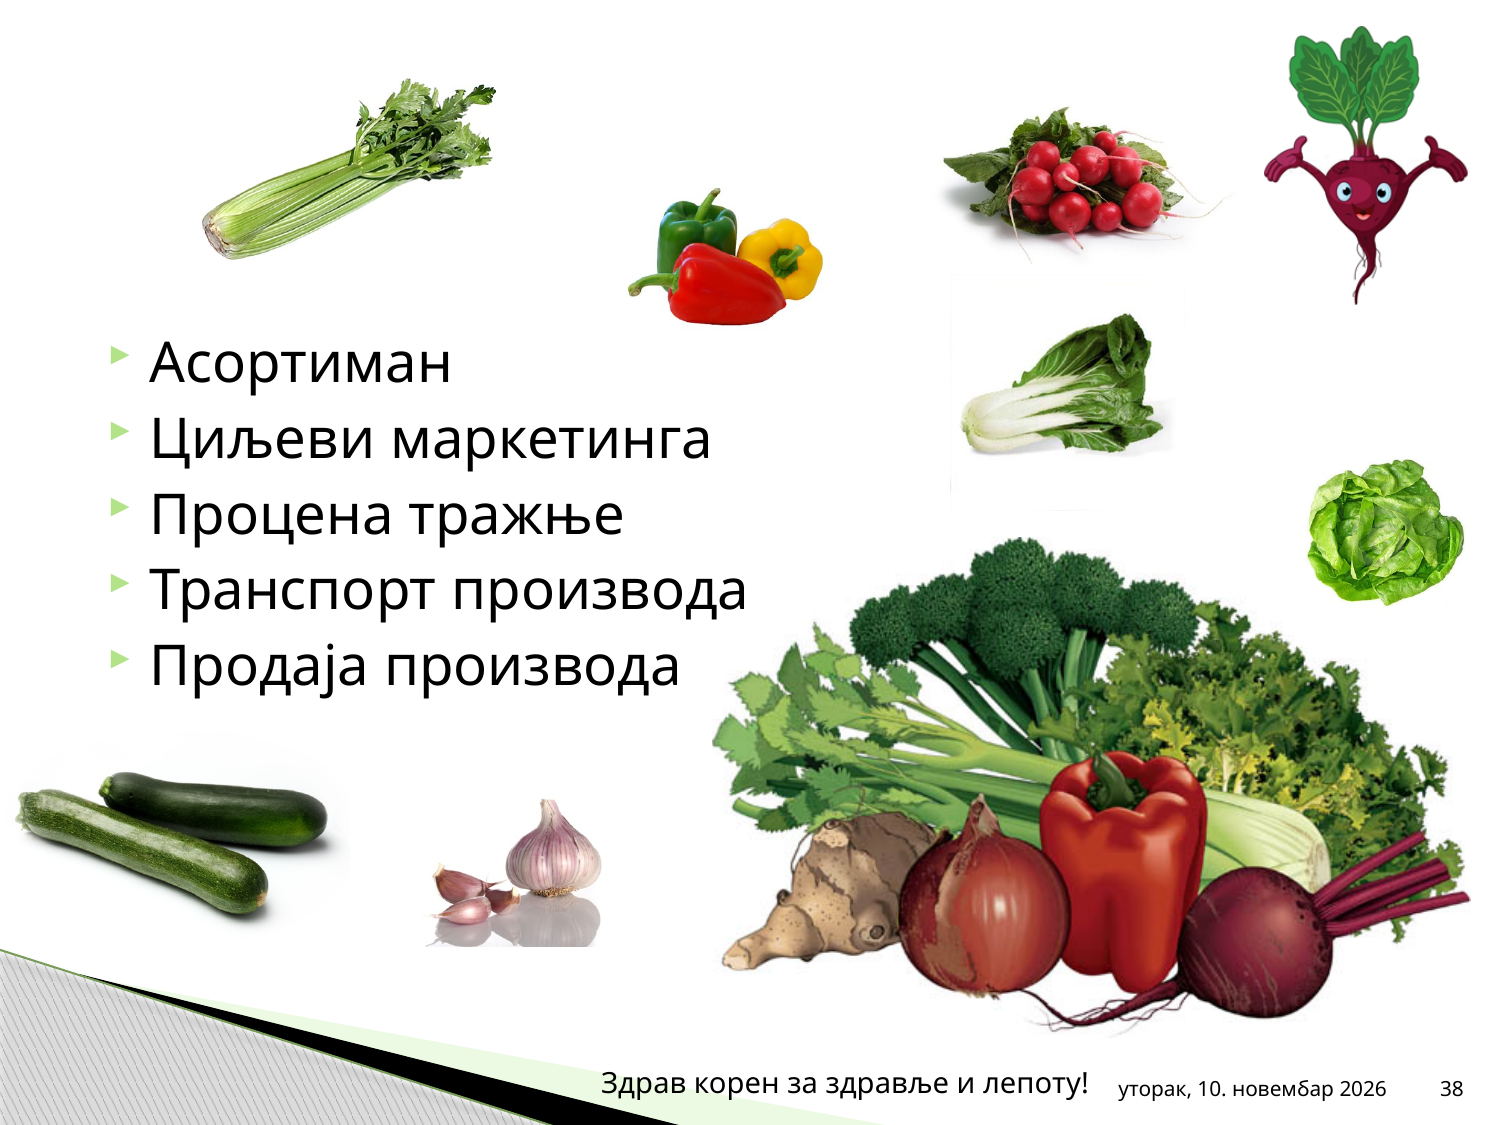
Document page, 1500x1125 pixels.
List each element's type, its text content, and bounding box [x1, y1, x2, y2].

picture [0, 712, 351, 946]
picture [949, 274, 1191, 512]
picture [924, 74, 1238, 271]
list Асортиман Циљеви маркетинга Процена тражње Транспорт производа Продаја производа [75, 243, 1425, 986]
footer Здрав корен за здравље и лепоту! [575, 1051, 1105, 1112]
picture [399, 787, 640, 948]
picture [1262, 24, 1471, 308]
picture [712, 449, 1472, 1038]
picture [199, 74, 497, 263]
slide_number среда, 31. октобар 2012 [1105, 1051, 1418, 1112]
picture [612, 149, 851, 372]
slide_number 38 [1418, 1051, 1479, 1112]
